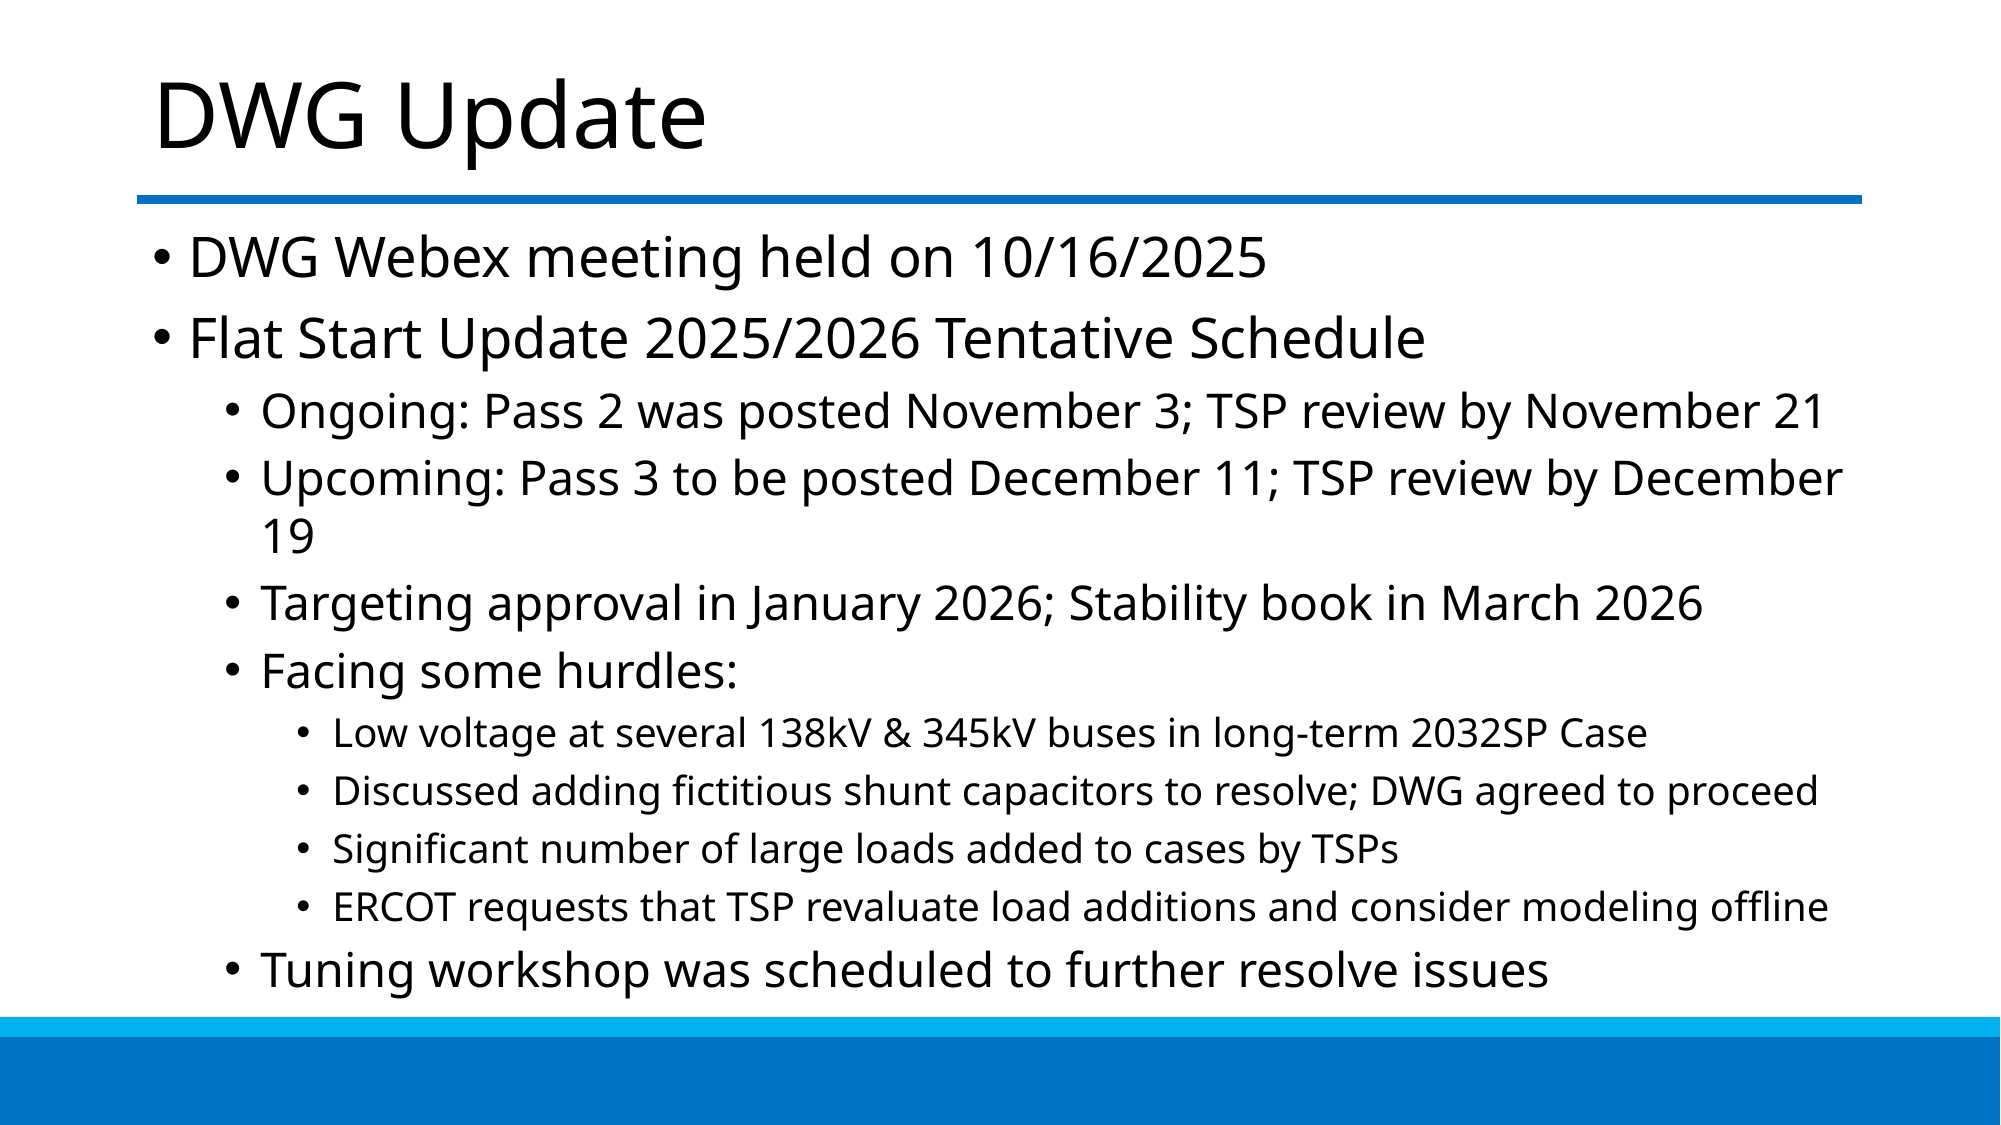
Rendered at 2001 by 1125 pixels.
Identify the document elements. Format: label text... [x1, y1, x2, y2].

list DWG Webex meeting held on 10/16/2025 Flat Start Update 2025/2026 Tentative Schedule Ongoing: Pass 2 was posted November 3; TSP review by November 21 Upcoming: Pass 3 to be posted December 11; TSP review by December 19 Targeting approval in January 2026; Stability book in March 2026 Facing some hurdles: Low voltage at several 138kV & 345kV buses in long-term 2032SP Case Discussed adding fictitious shunt capacitors to resolve; DWG agreed to proceed Significant number of large loads added to cases by TSPs ERCOT requests that TSP revaluate load additions and consider modeling offline Tuning workshop was scheduled to further resolve issues [137, 222, 1875, 1015]
title DWG Update [137, 59, 1863, 178]
